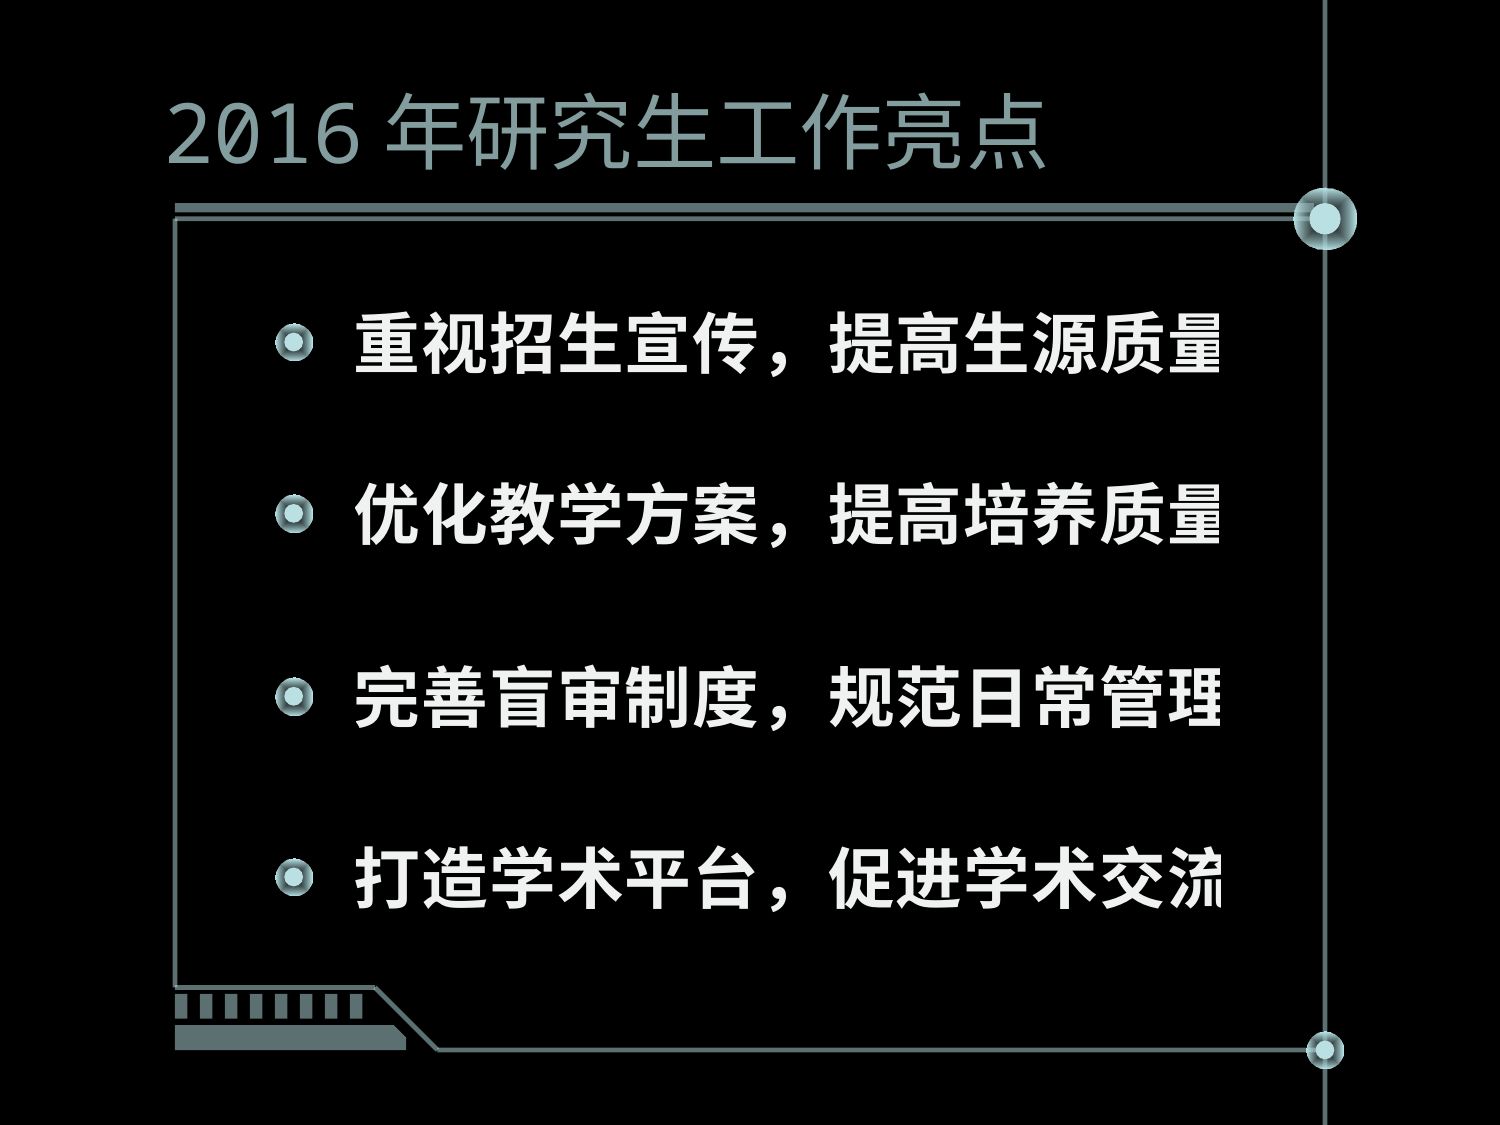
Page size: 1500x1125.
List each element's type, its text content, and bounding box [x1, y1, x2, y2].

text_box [174, 987, 1326, 1051]
text_box 2016年研究生工作亮点 [148, 72, 1065, 188]
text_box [274, 677, 313, 716]
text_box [1305, 1031, 1344, 1069]
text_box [1293, 187, 1357, 251]
text_box 优化教学方案，提高培养质量 [339, 465, 1250, 561]
text_box 完善盲审制度，规范日常管理 [339, 648, 1250, 743]
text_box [274, 323, 313, 362]
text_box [274, 494, 313, 533]
text_box 重视招生宣传，提高生源质量 [339, 294, 1250, 389]
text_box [274, 858, 313, 897]
text_box 打造学术平台，促进学术交流 [339, 829, 1250, 924]
